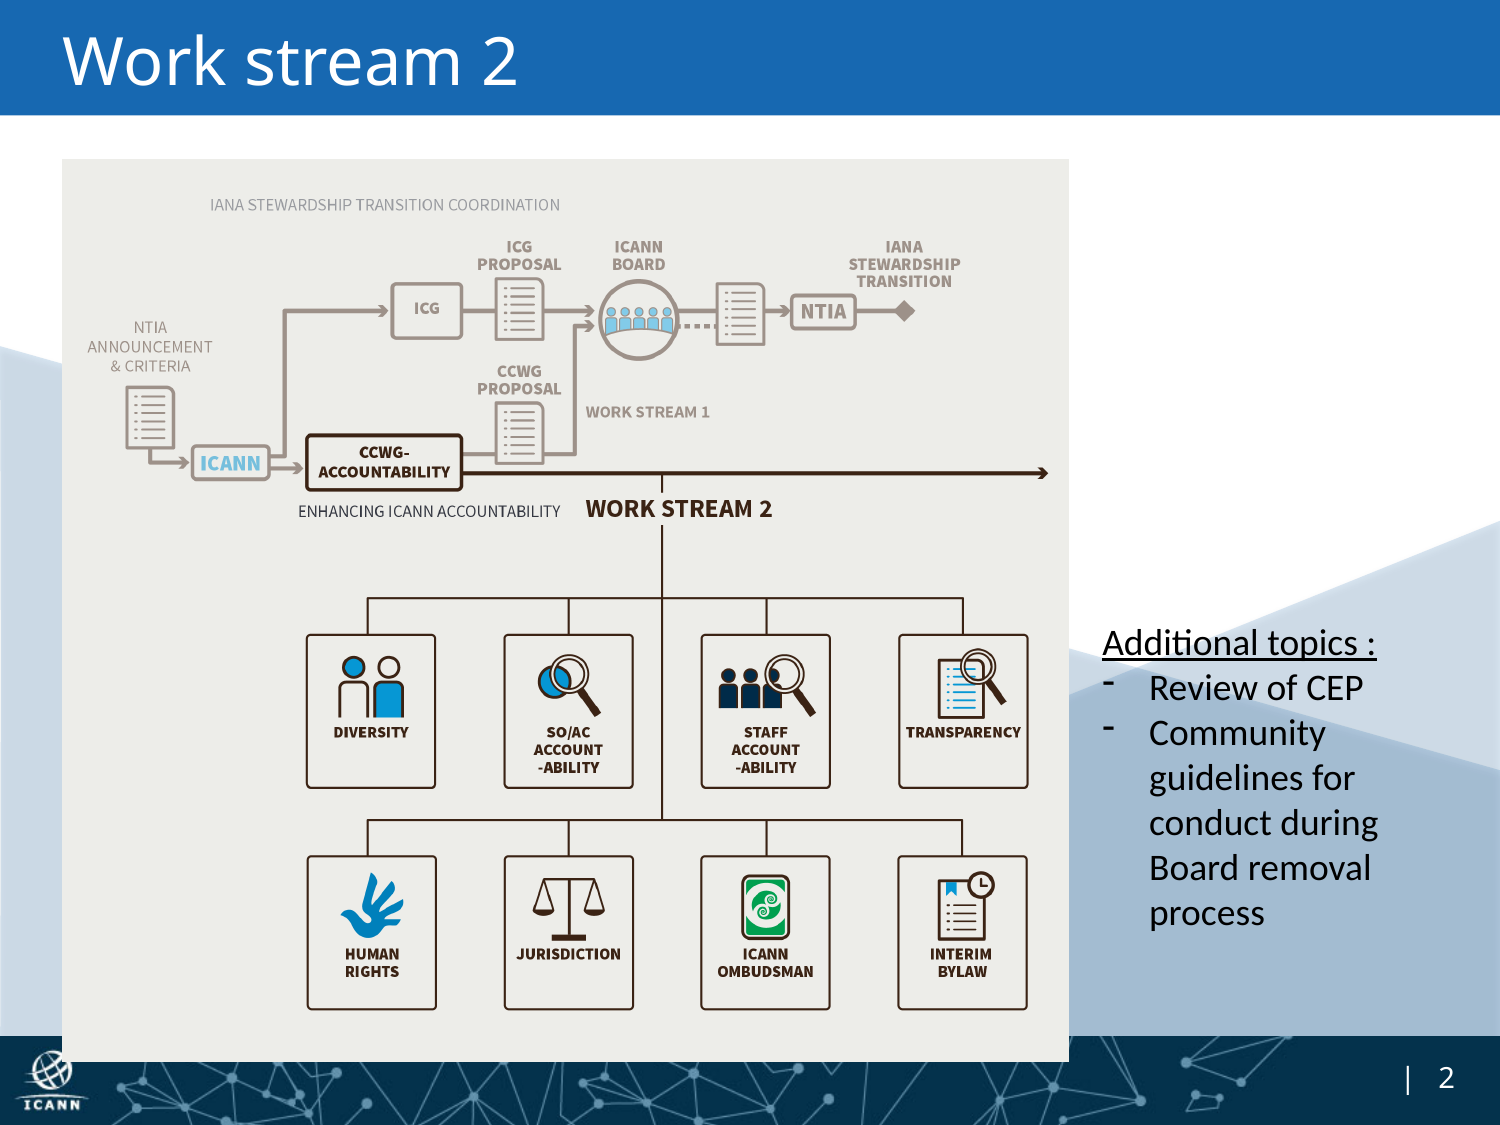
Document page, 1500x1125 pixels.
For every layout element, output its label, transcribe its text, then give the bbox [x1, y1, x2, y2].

text_box Additional topics : Review of CEP Community guidelines for conduct during Board removal process [1087, 610, 1460, 941]
title Work stream 2 [0, 0, 1500, 116]
picture [0, 1036, 1500, 1125]
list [62, 159, 1070, 1063]
